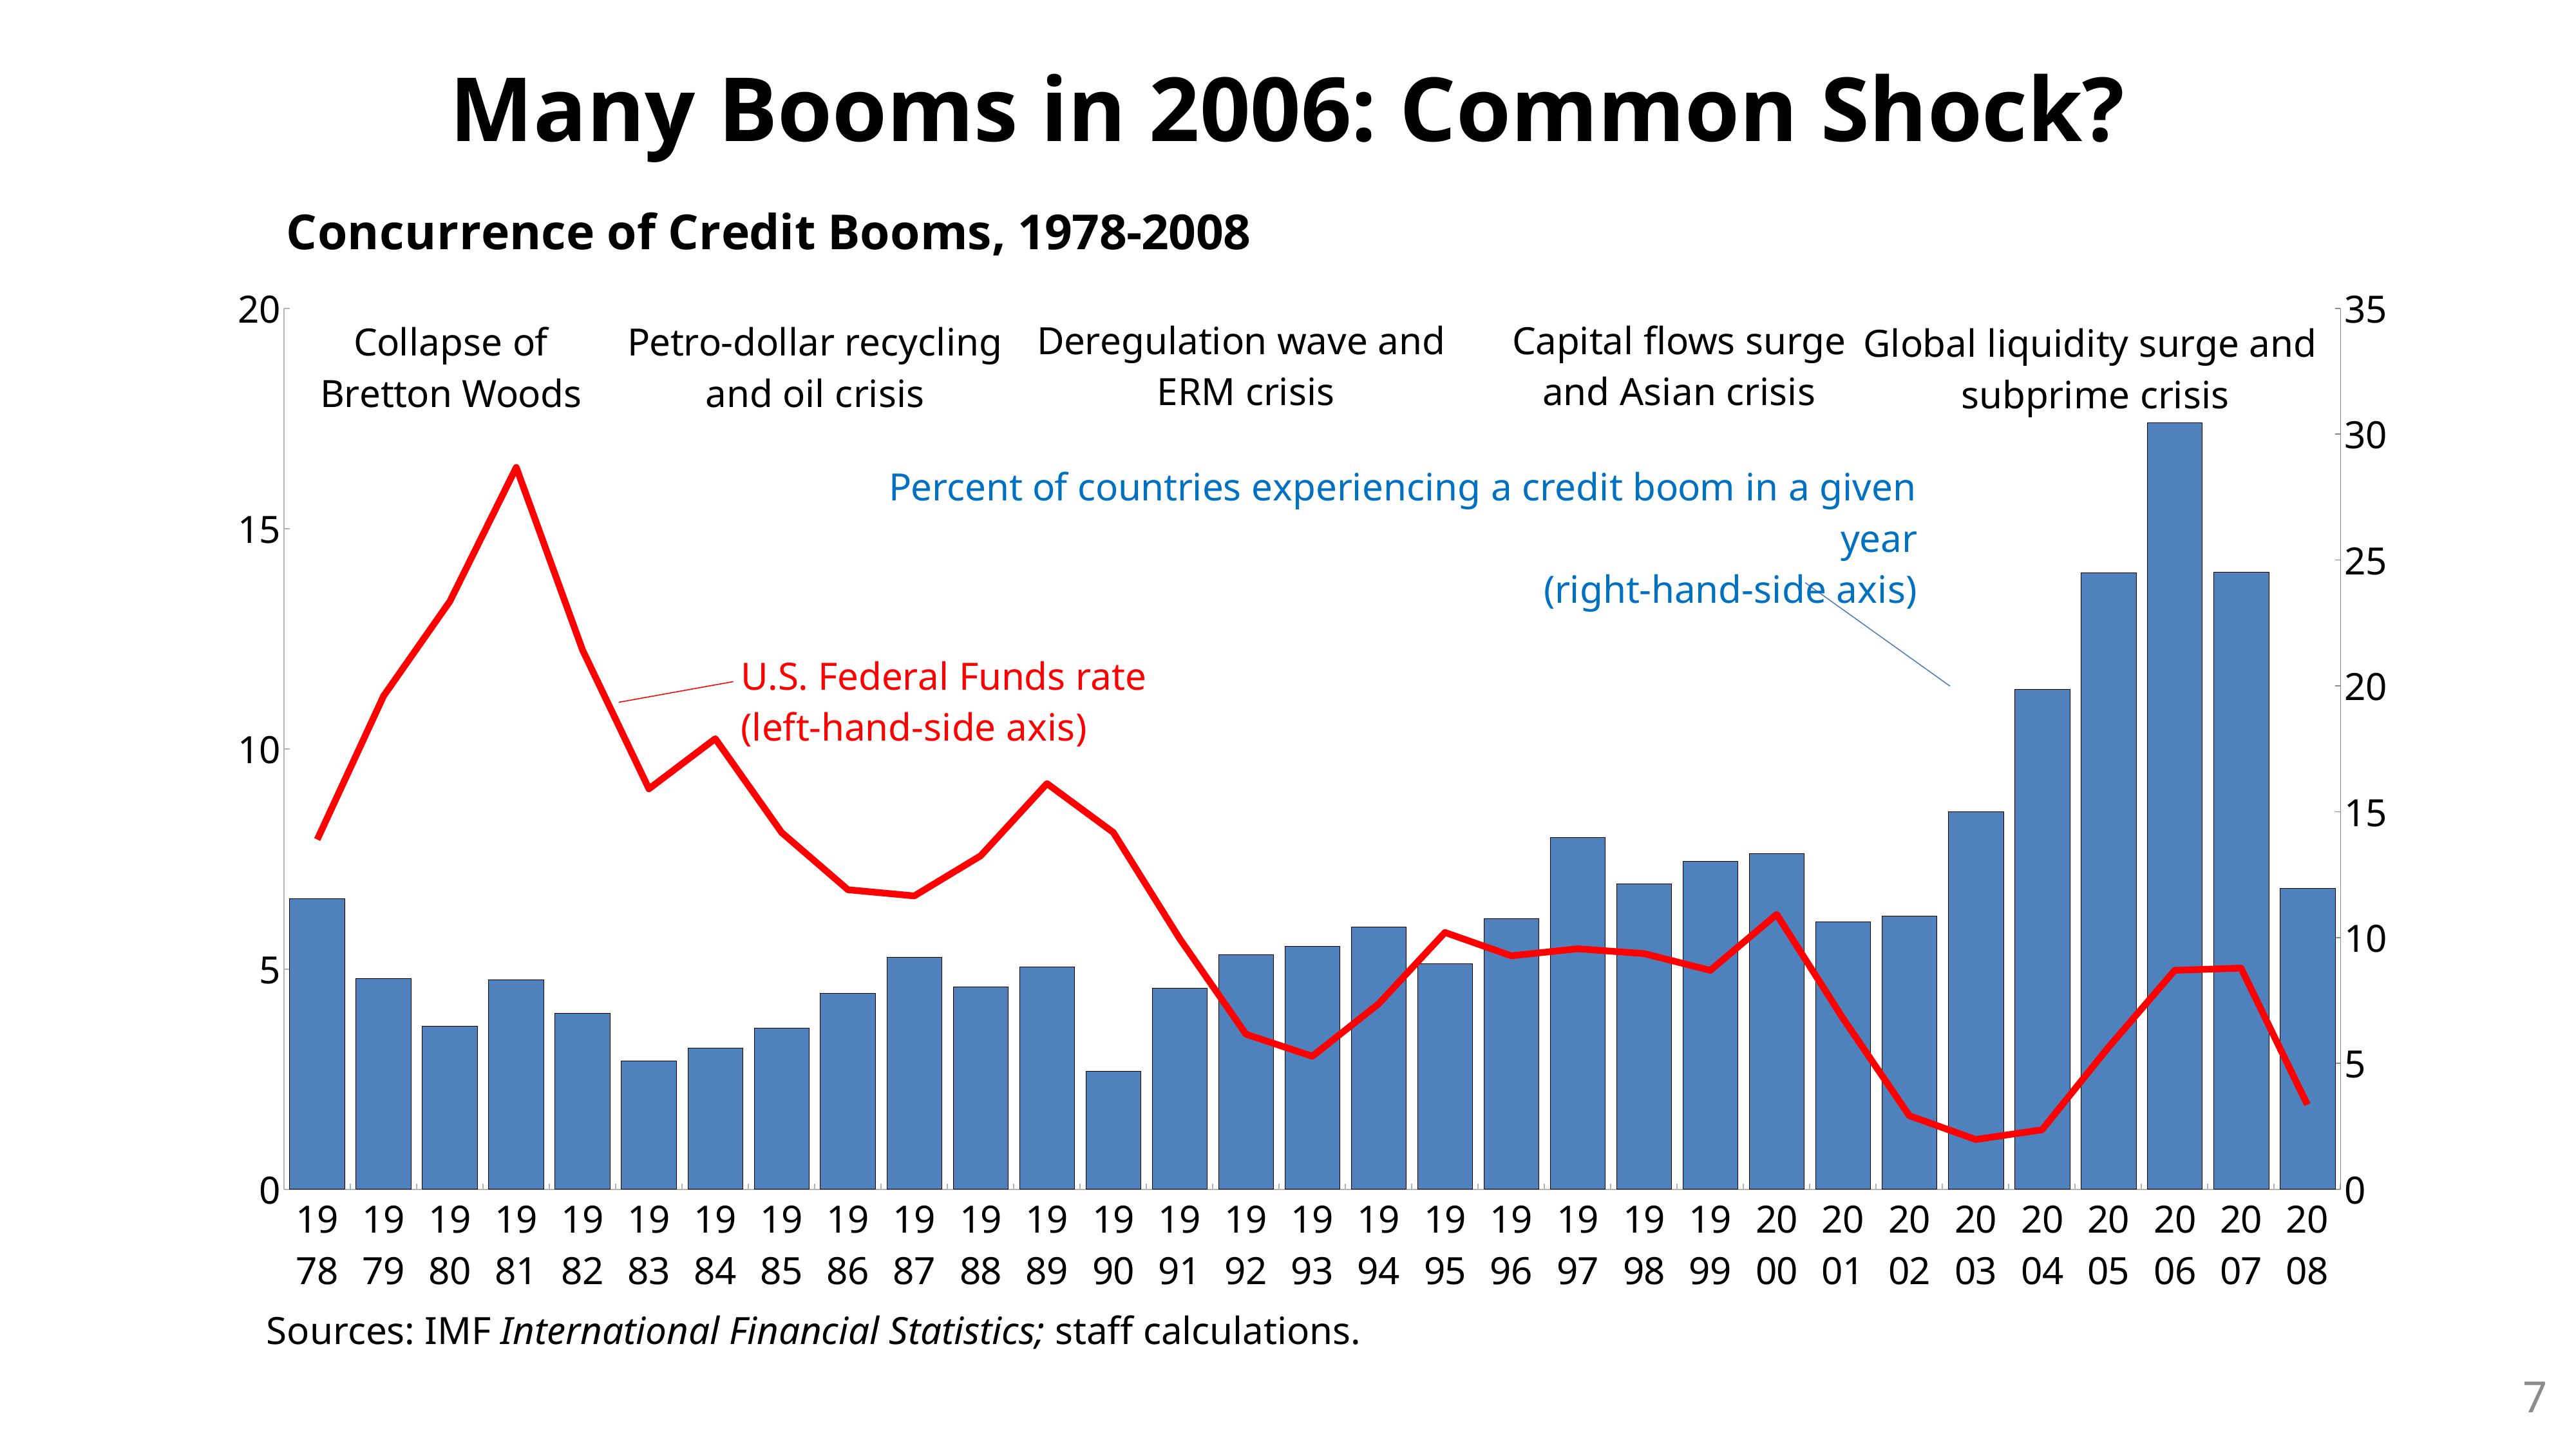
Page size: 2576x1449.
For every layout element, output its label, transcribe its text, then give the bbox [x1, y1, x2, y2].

text_box Sources: IMF International Financial Statistics; staff calculations. [261, 1303, 2532, 1378]
text_box 6 [2494, 1365, 2576, 1449]
text_box Many Booms in 2006: Common Shock? [0, 67, 2576, 145]
chart [117, 171, 2473, 1362]
